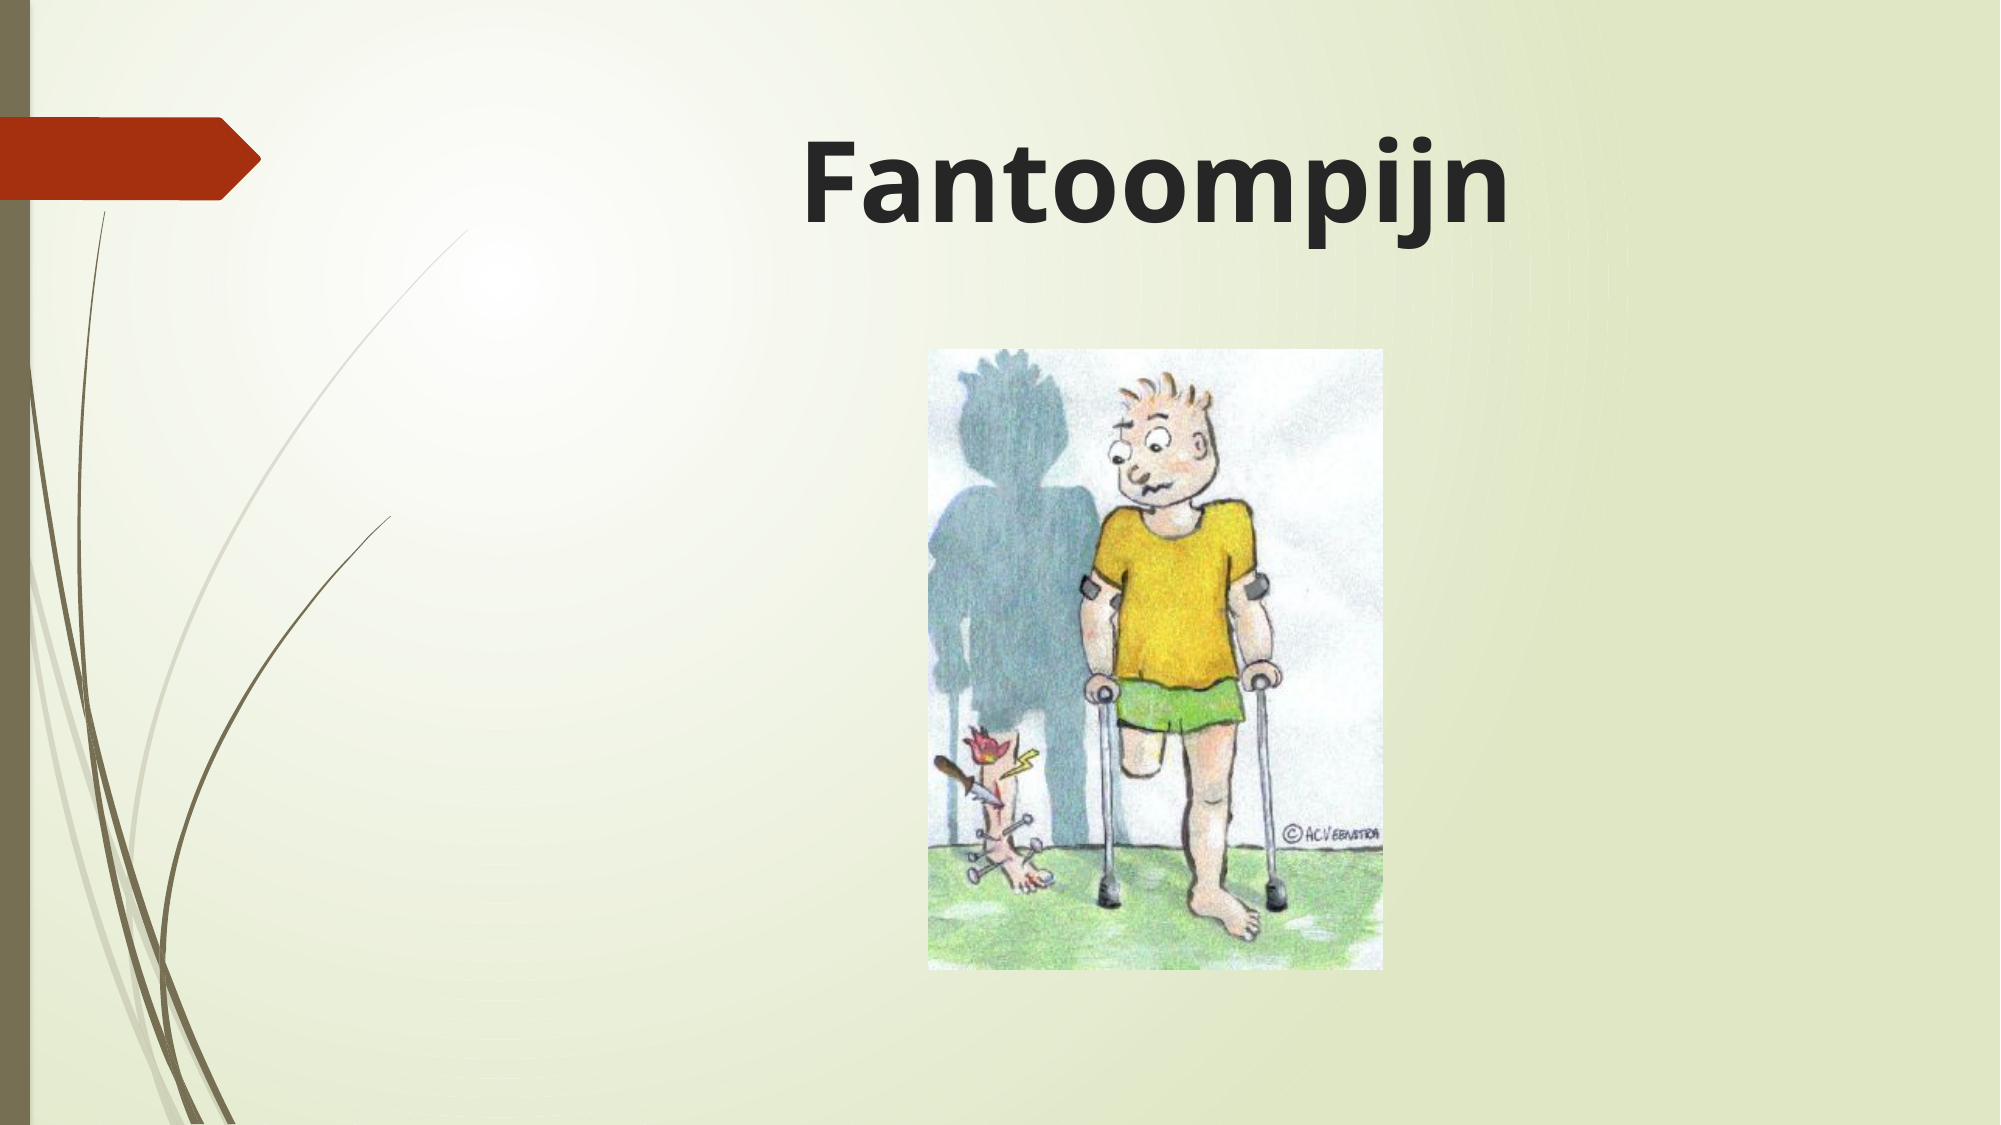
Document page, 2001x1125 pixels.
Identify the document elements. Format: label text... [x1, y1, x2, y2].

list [928, 349, 1384, 971]
title Fantoompijn [425, 102, 1888, 313]
